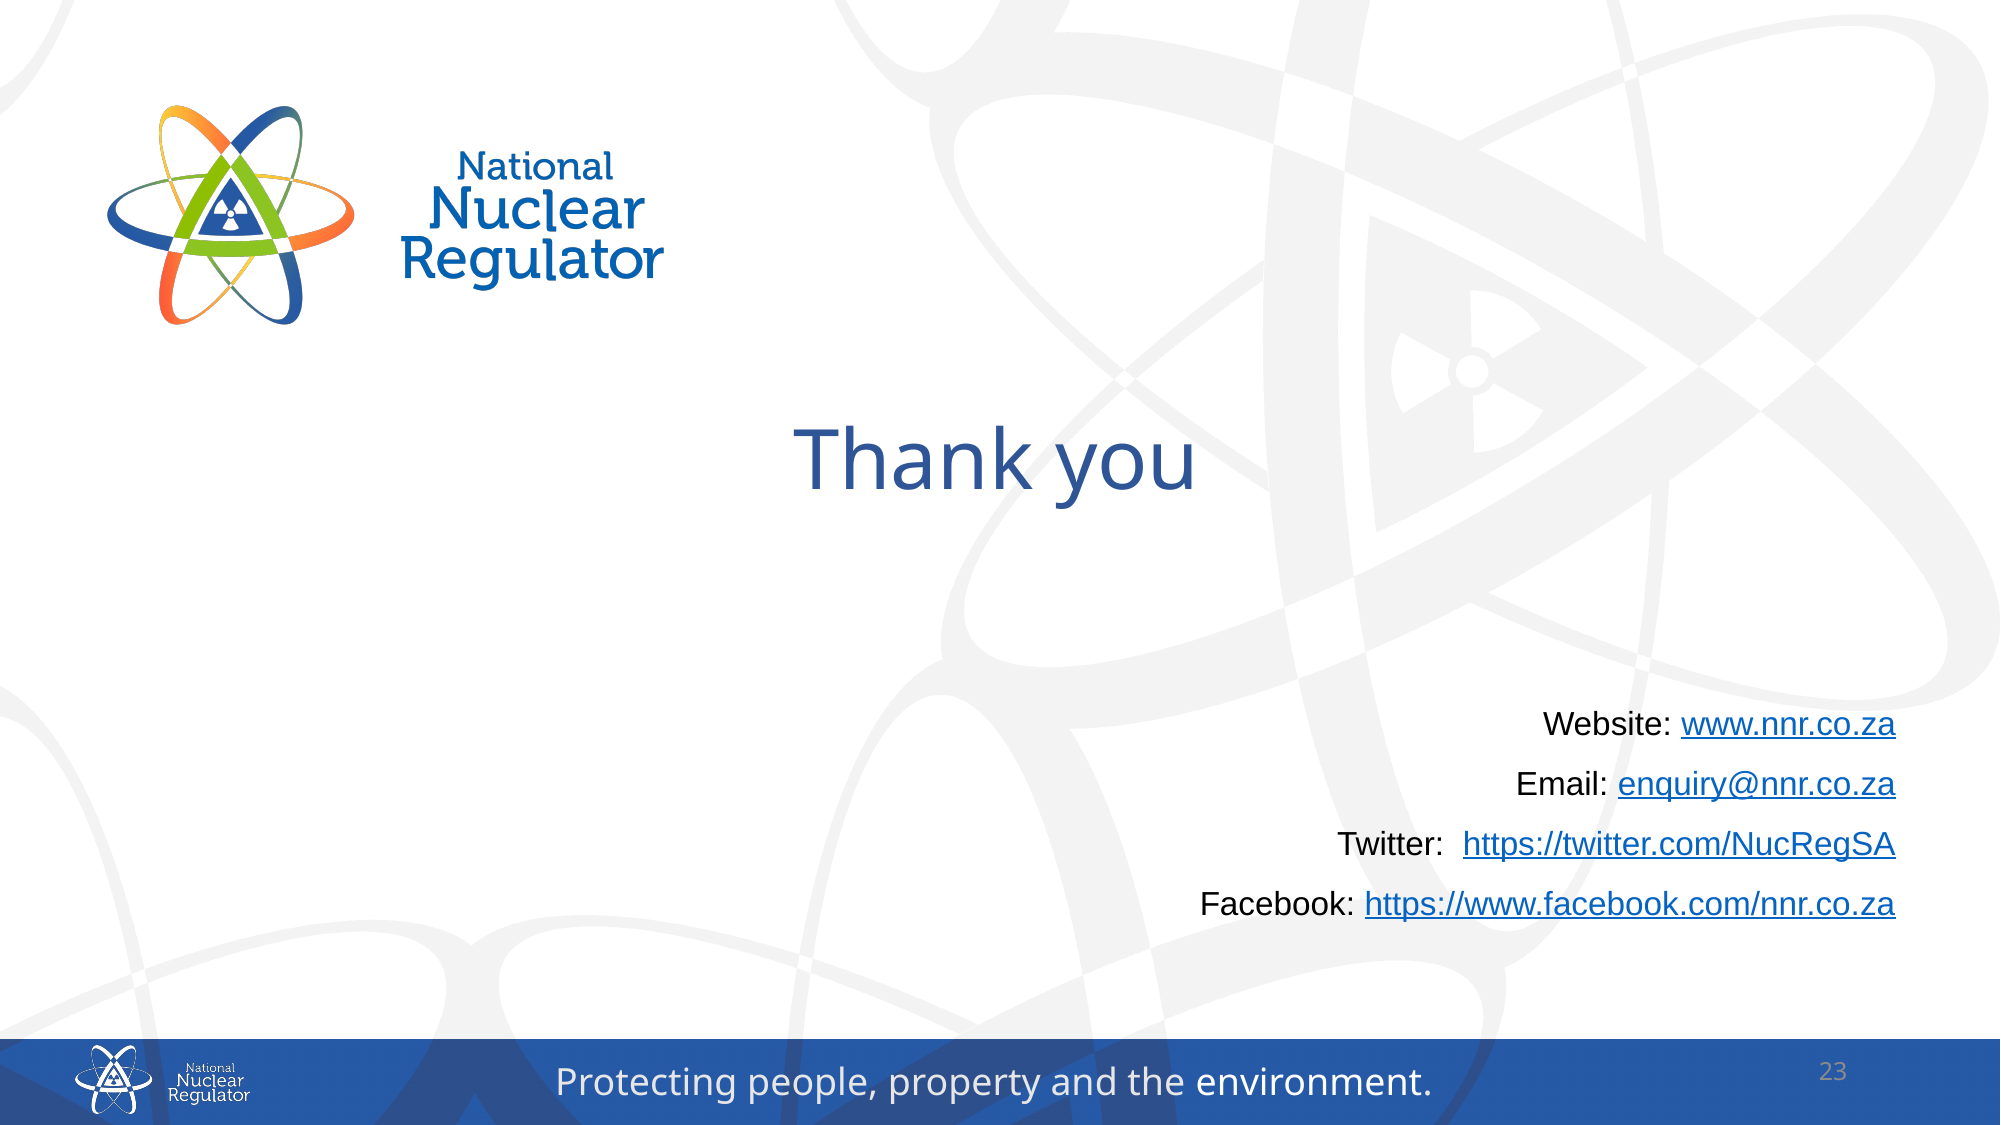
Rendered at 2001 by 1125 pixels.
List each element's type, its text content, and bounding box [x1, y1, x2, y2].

slide_number 23 [1412, 1042, 1863, 1103]
title Thank you [102, 409, 1890, 563]
picture [0, 0, 2000, 1125]
